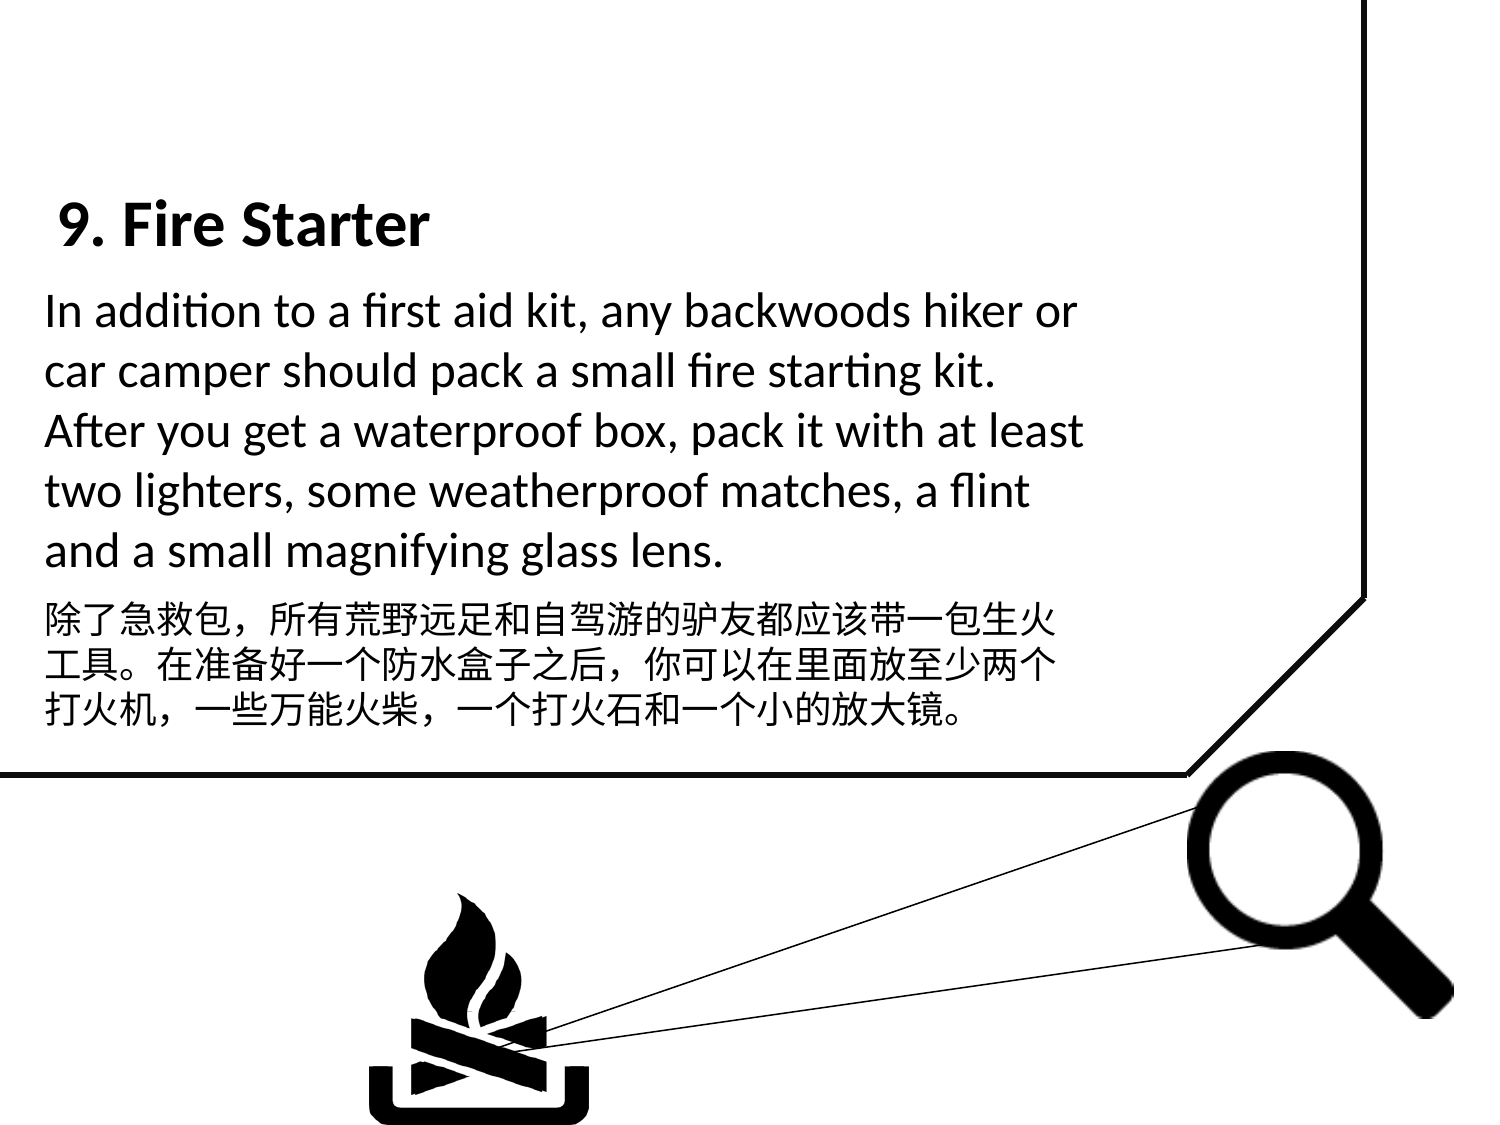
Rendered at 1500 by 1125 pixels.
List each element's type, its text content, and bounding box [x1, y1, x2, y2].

picture [359, 892, 593, 1125]
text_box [1186, 597, 1365, 750]
text_box 除了急救包，所有荒野远足和自驾游的驴友都应该带一包生火工具。在准备好一个防水盒子之后，你可以在里面放至少两个打火机，一些万能火柴，一个打火石和一个小的放大镜。 [29, 588, 1107, 738]
text_box In addition to a first aid kit, any backwoods hiker or car camper should pack a small fire starting kit. After you get a waterproof box, pack it with at least two lighters, some weatherproof matches, a flint and a small magnifying glass lens. [29, 270, 1117, 585]
text_box 9. Fire Starter [41, 172, 880, 268]
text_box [466, 798, 1223, 939]
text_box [466, 940, 1294, 1059]
picture [1186, 751, 1455, 1019]
